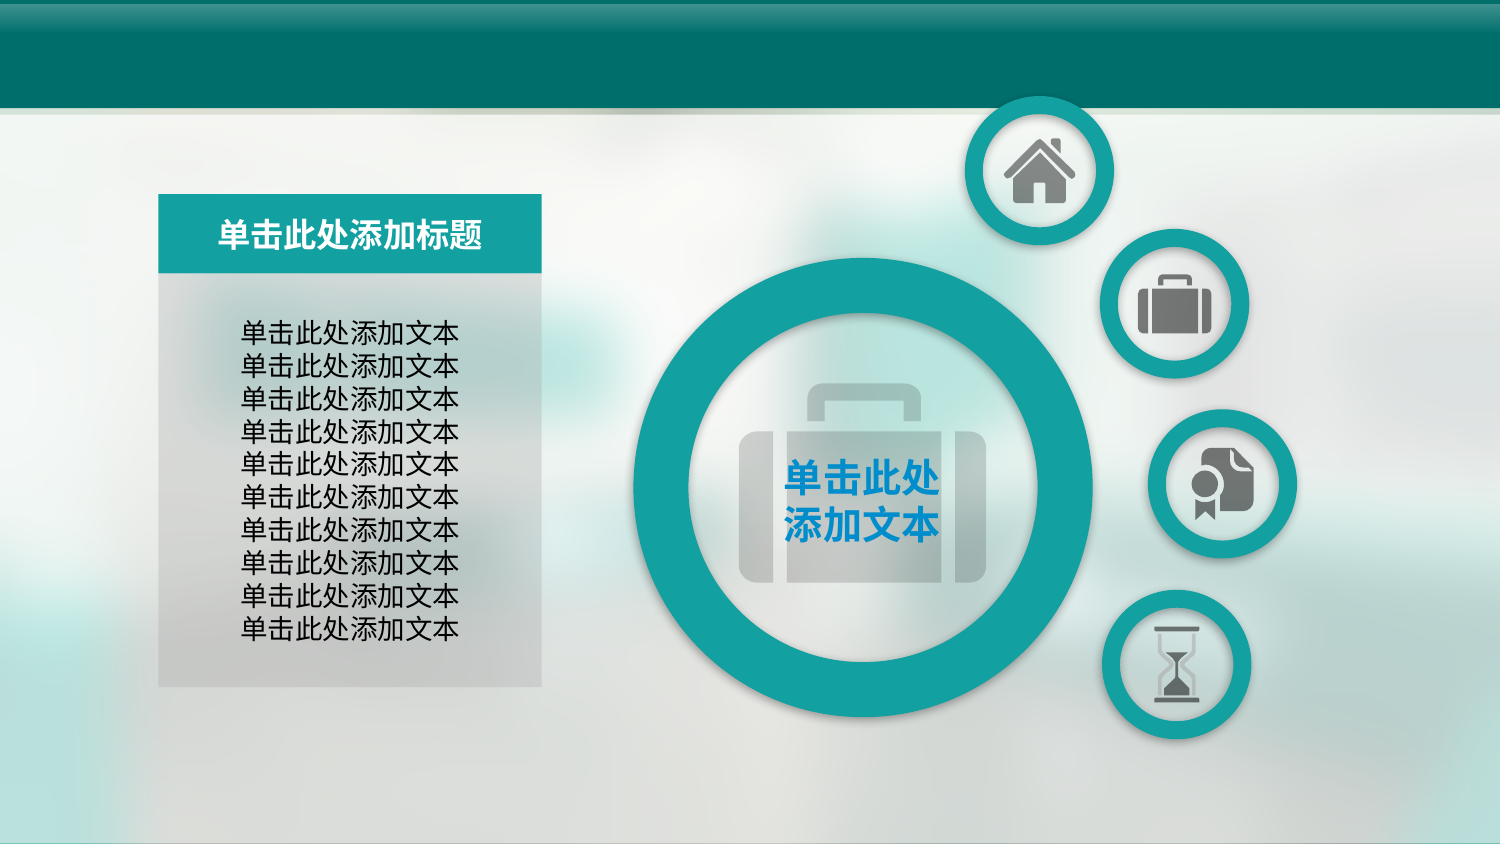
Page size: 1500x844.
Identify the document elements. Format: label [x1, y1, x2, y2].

picture [0, 109, 964, 114]
text_box [158, 194, 542, 688]
text_box [1100, 229, 1250, 379]
text_box [633, 257, 1093, 718]
text_box [1147, 409, 1298, 559]
picture [1115, 109, 1500, 114]
text_box [1102, 589, 1252, 740]
text_box [964, 96, 1115, 246]
